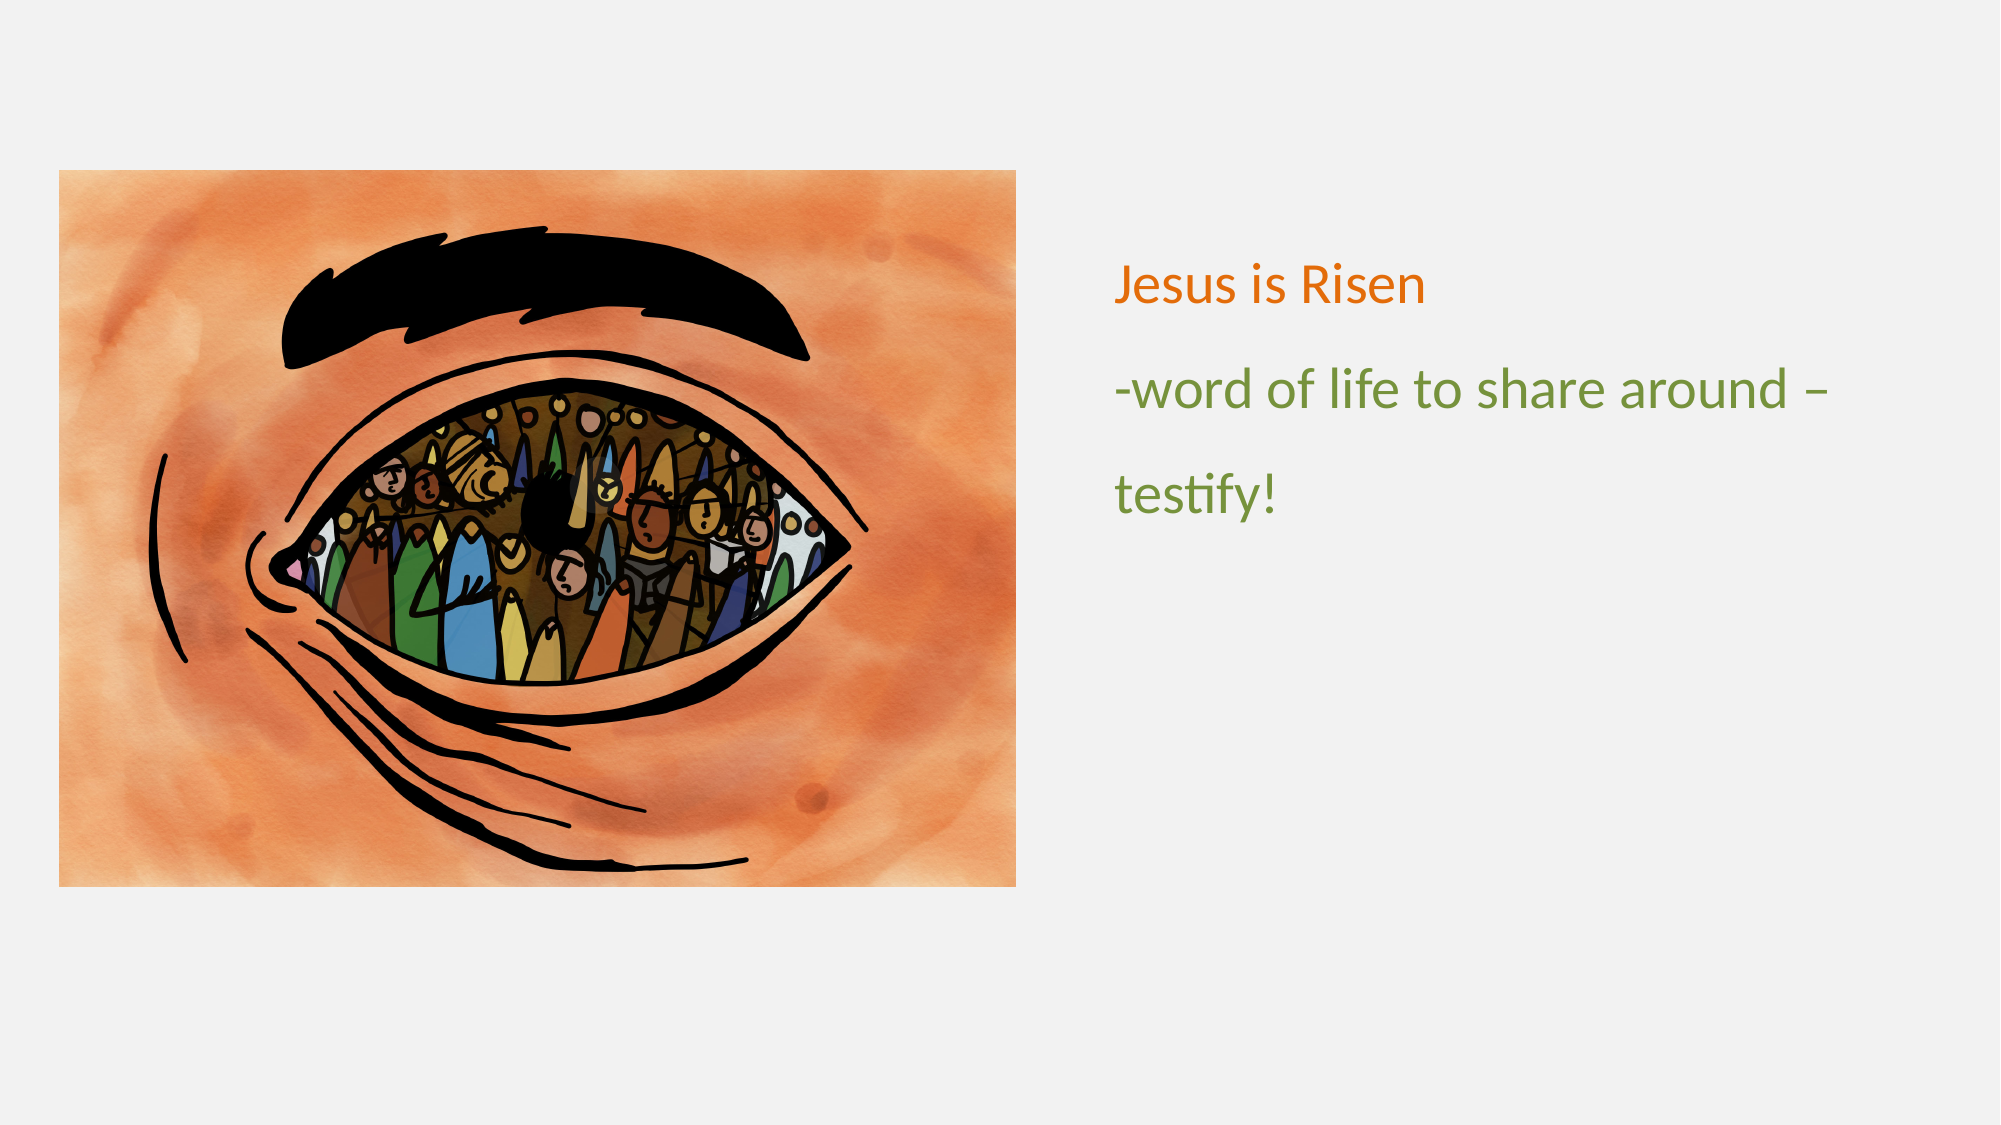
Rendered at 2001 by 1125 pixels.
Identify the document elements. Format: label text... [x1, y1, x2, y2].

picture [59, 170, 1016, 887]
text_box Jesus is Risen -word of life to share around – testify! [1099, 202, 1923, 533]
